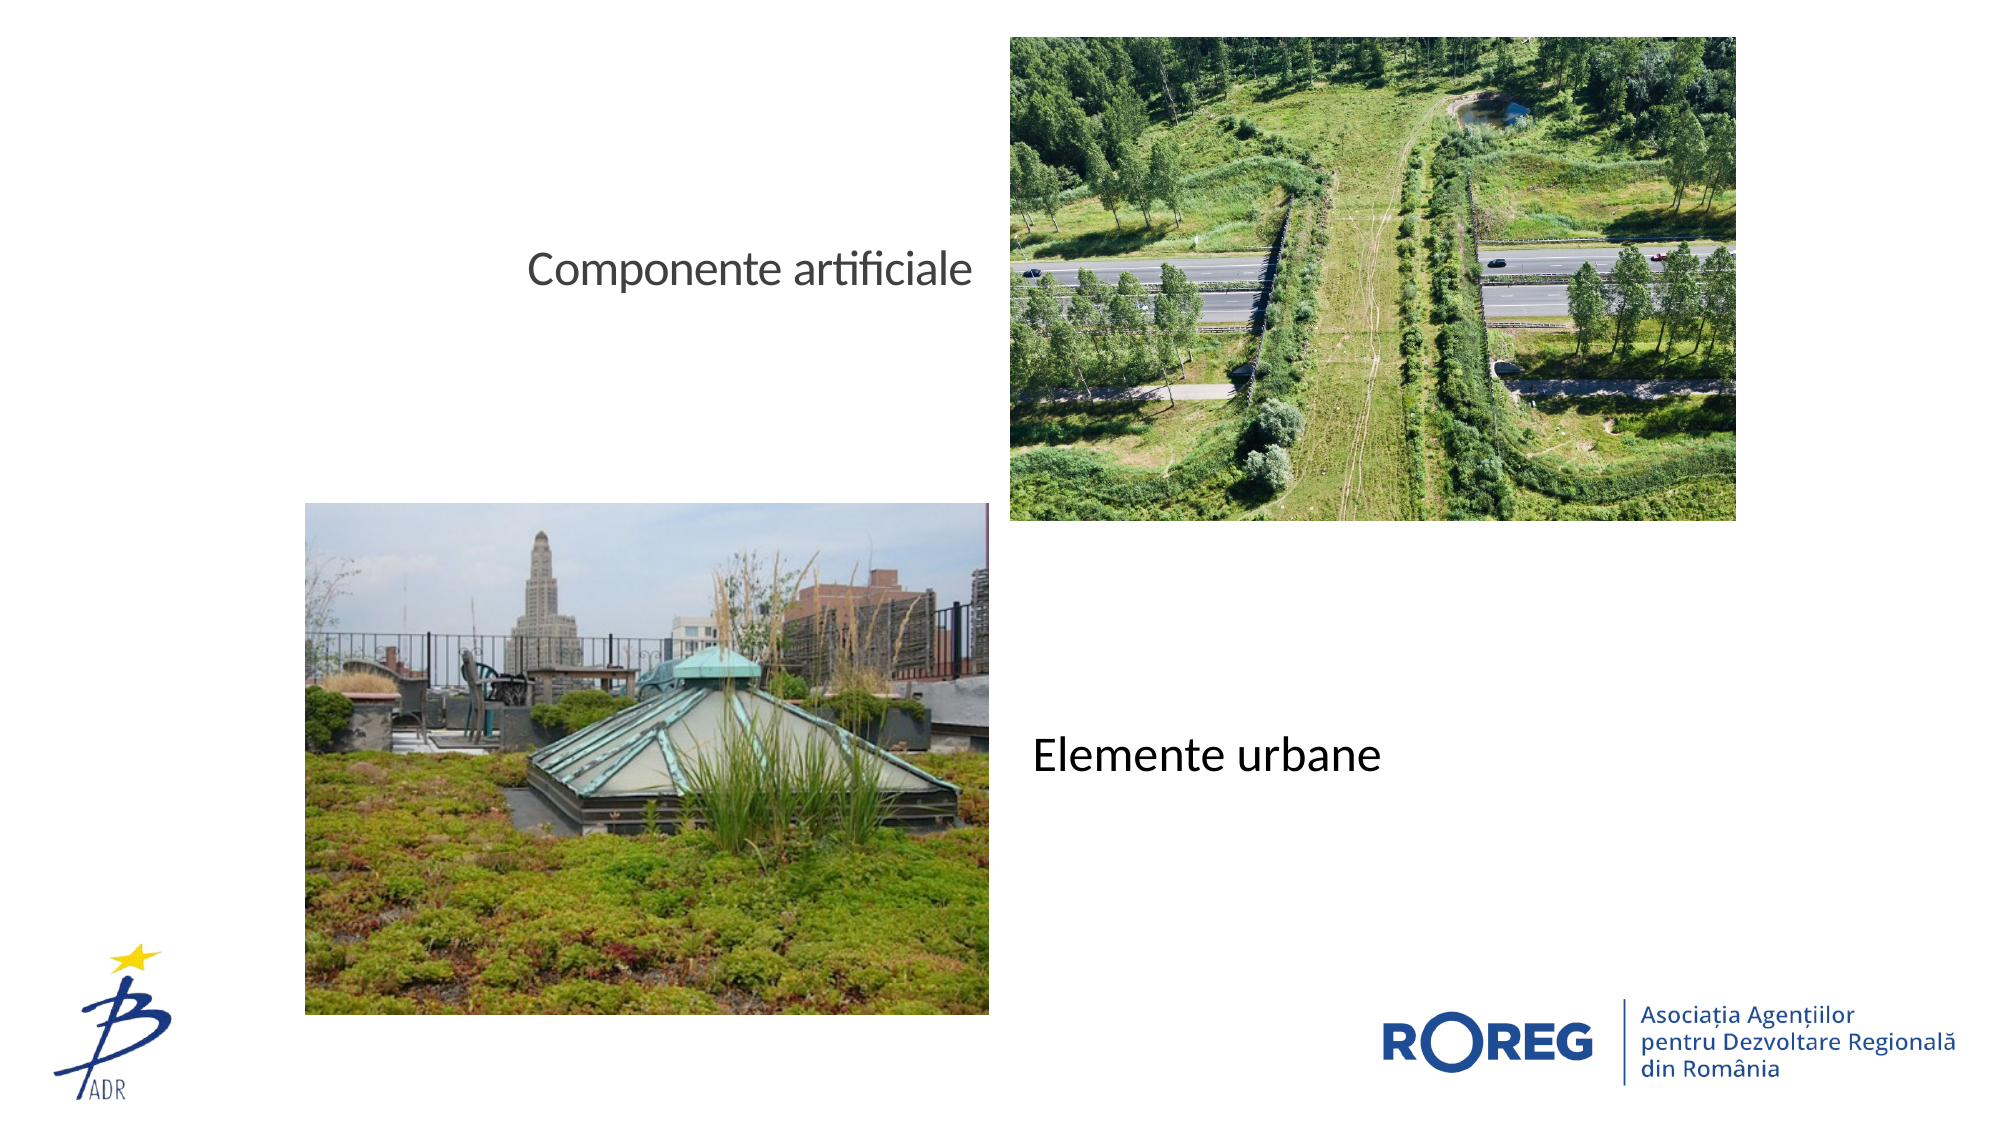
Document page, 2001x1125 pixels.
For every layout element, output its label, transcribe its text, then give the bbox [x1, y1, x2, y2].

picture [1010, 37, 1736, 521]
text_box Elemente urbane [1010, 714, 1397, 790]
picture [1247, 980, 2000, 1108]
picture [39, 942, 206, 1108]
text_box Componente artificiale [328, 236, 989, 425]
picture [305, 503, 989, 1015]
